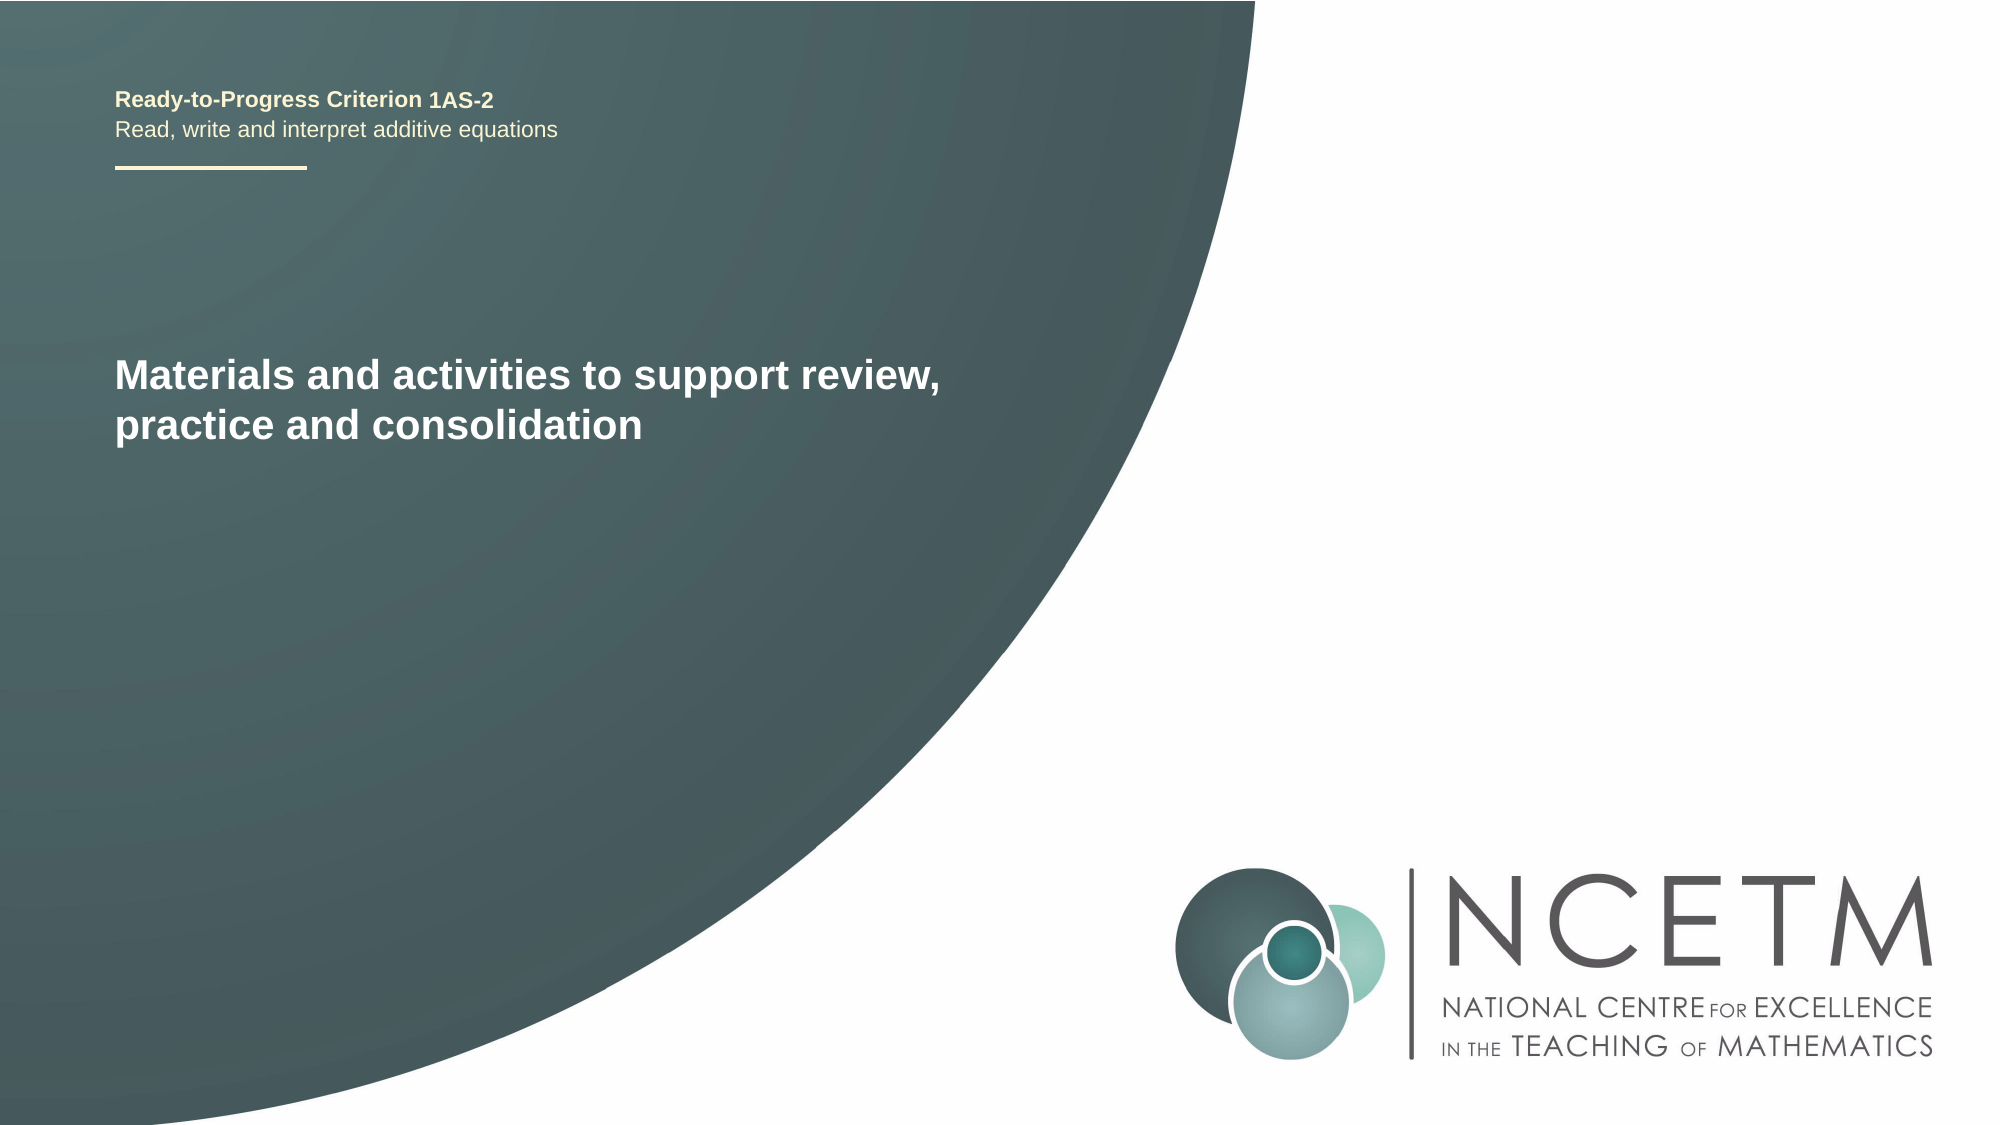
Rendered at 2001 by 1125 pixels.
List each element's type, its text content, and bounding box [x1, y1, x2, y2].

picture [0, 1, 2001, 1125]
list 1AS-2 [413, 81, 610, 132]
list Read, write and interpret additive equations [99, 109, 1121, 160]
